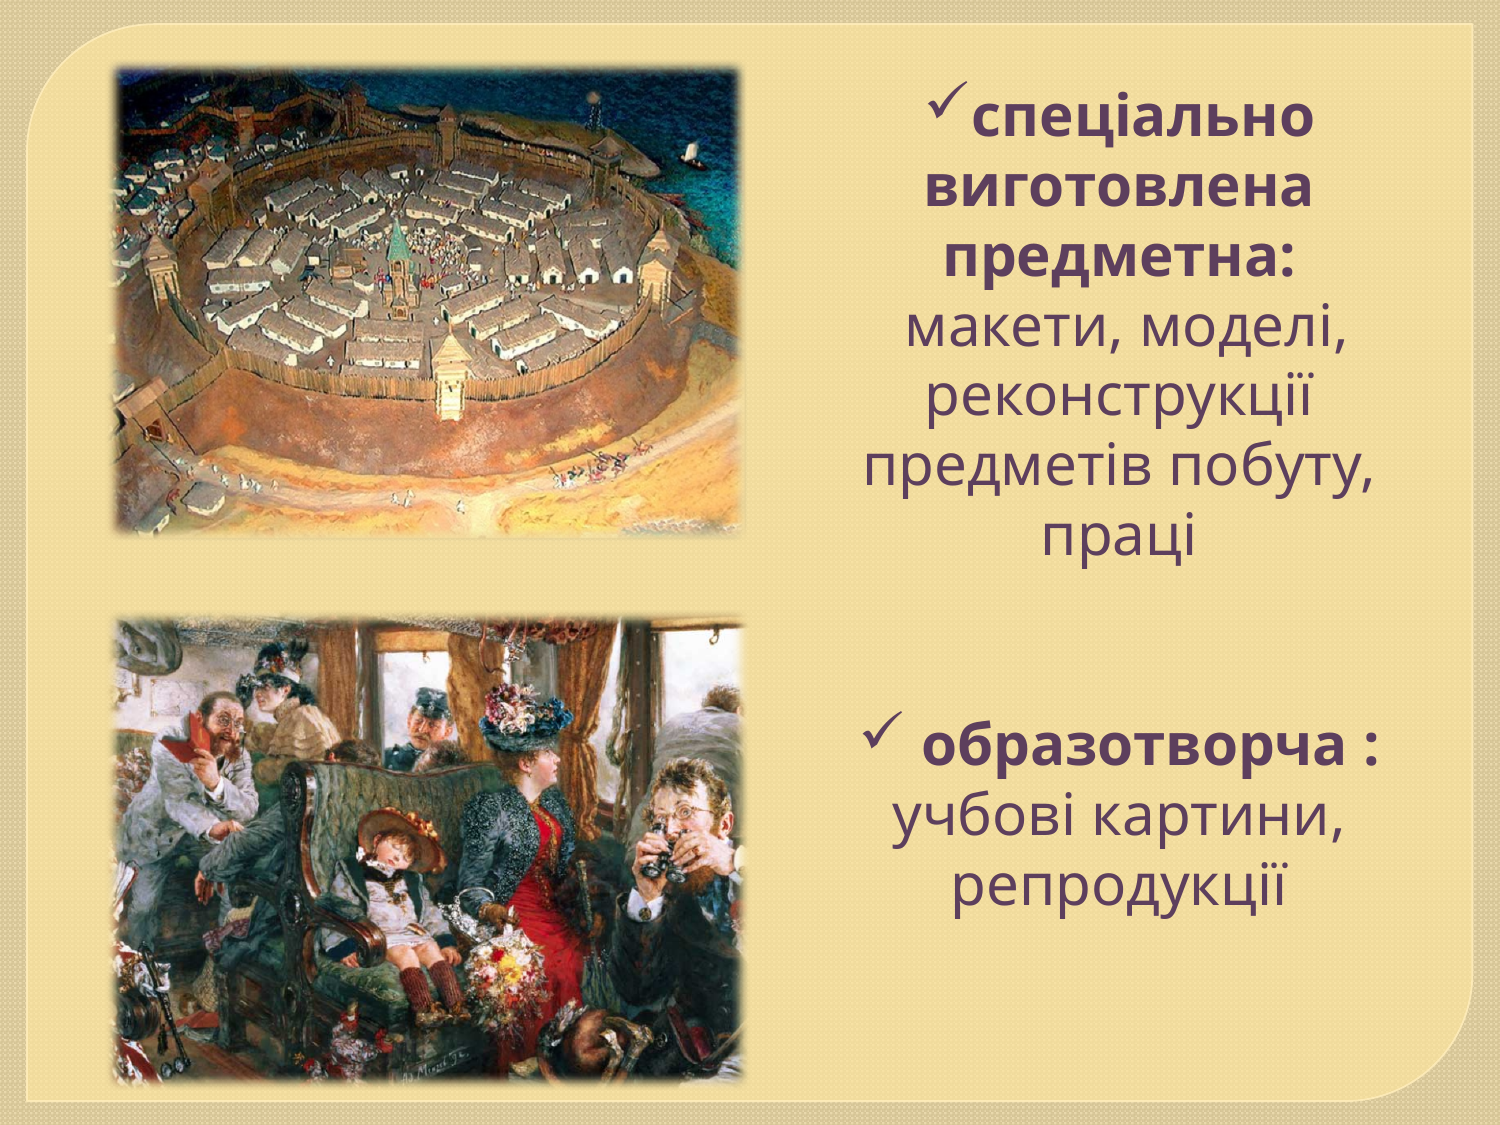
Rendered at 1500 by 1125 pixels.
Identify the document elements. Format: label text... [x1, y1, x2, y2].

text_box спеціально виготовлена предметна: макети, моделі, реконструкції предметів побуту, праці образотворча : учбові картини, репродукції [796, 70, 1442, 925]
picture [105, 58, 749, 543]
picture [105, 609, 751, 1091]
